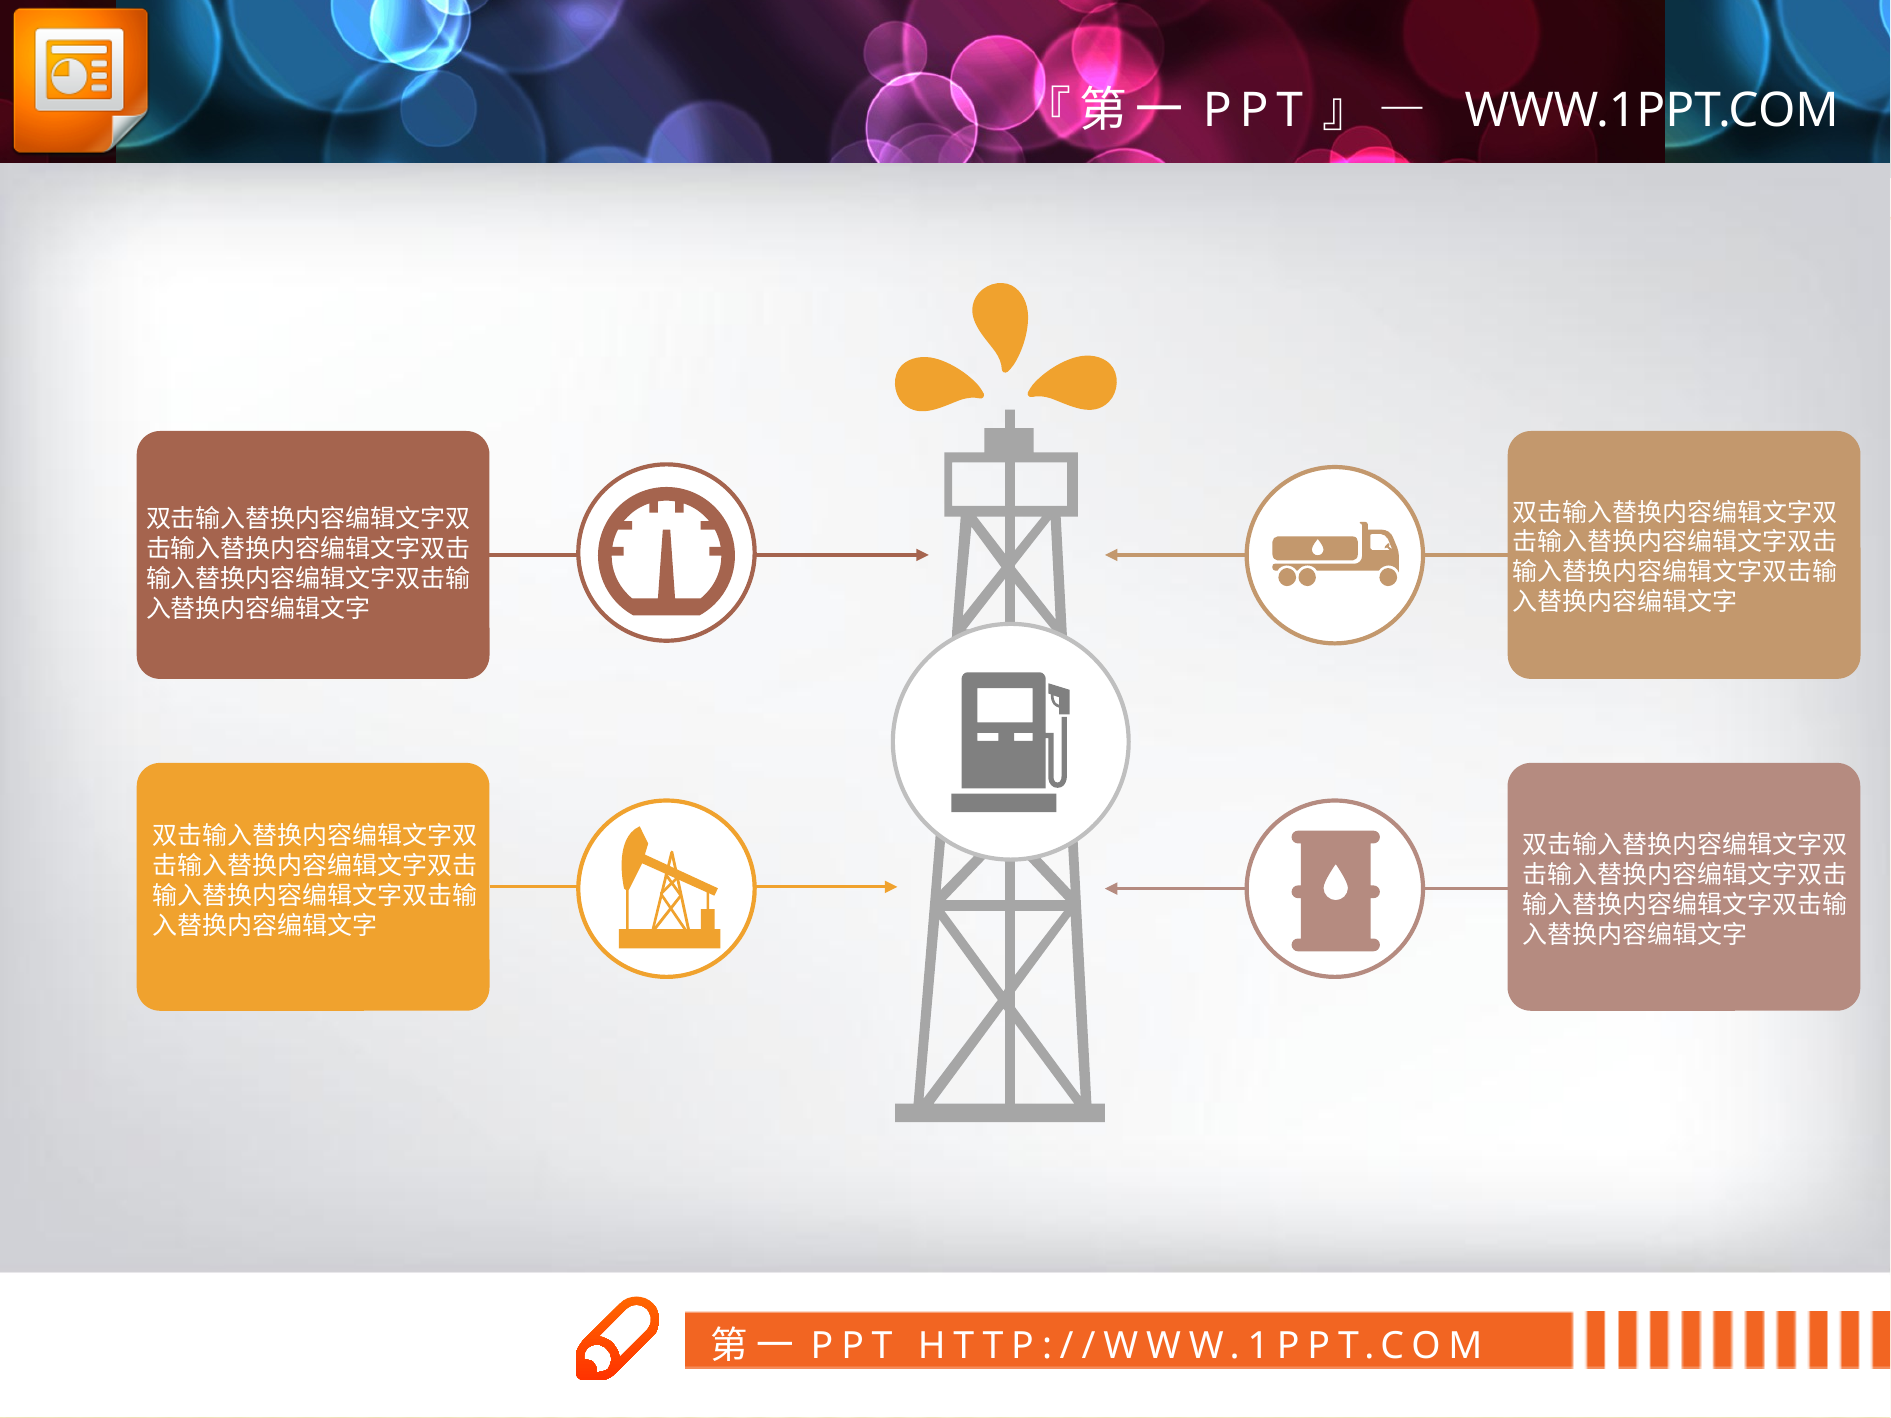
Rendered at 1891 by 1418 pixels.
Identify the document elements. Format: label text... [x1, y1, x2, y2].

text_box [892, 623, 1129, 860]
picture [685, 1311, 1891, 1369]
text_box 双击输入替换内容编辑文字双击输入替换内容编辑文字双击输入替换内容编辑文字双击输入替换内容编辑文字 [1507, 821, 1864, 956]
text_box 双击输入替换内容编辑文字双击输入替换内容编辑文字双击输入替换内容编辑文字双击输入替换内容编辑文字 [137, 812, 494, 947]
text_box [1246, 800, 1424, 978]
text_box 双击输入替换内容编辑文字双击输入替换内容编辑文字双击输入替换内容编辑文字双击输入替换内容编辑文字 [1497, 488, 1853, 624]
text_box [944, 440, 1078, 621]
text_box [1246, 466, 1424, 644]
text_box [895, 878, 1105, 1123]
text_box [890, 279, 1122, 423]
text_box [577, 800, 755, 978]
picture [0, 0, 1891, 1275]
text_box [577, 464, 755, 642]
text_box [1505, 904, 1863, 1013]
text_box [1505, 760, 1863, 887]
text_box [134, 428, 492, 554]
text_box [134, 760, 492, 1013]
text_box 双击输入替换内容编辑文字双击输入替换内容编辑文字双击输入替换内容编辑文字双击输入替换内容编辑文字 [131, 495, 487, 631]
text_box [1505, 428, 1863, 681]
text_box [134, 567, 492, 681]
